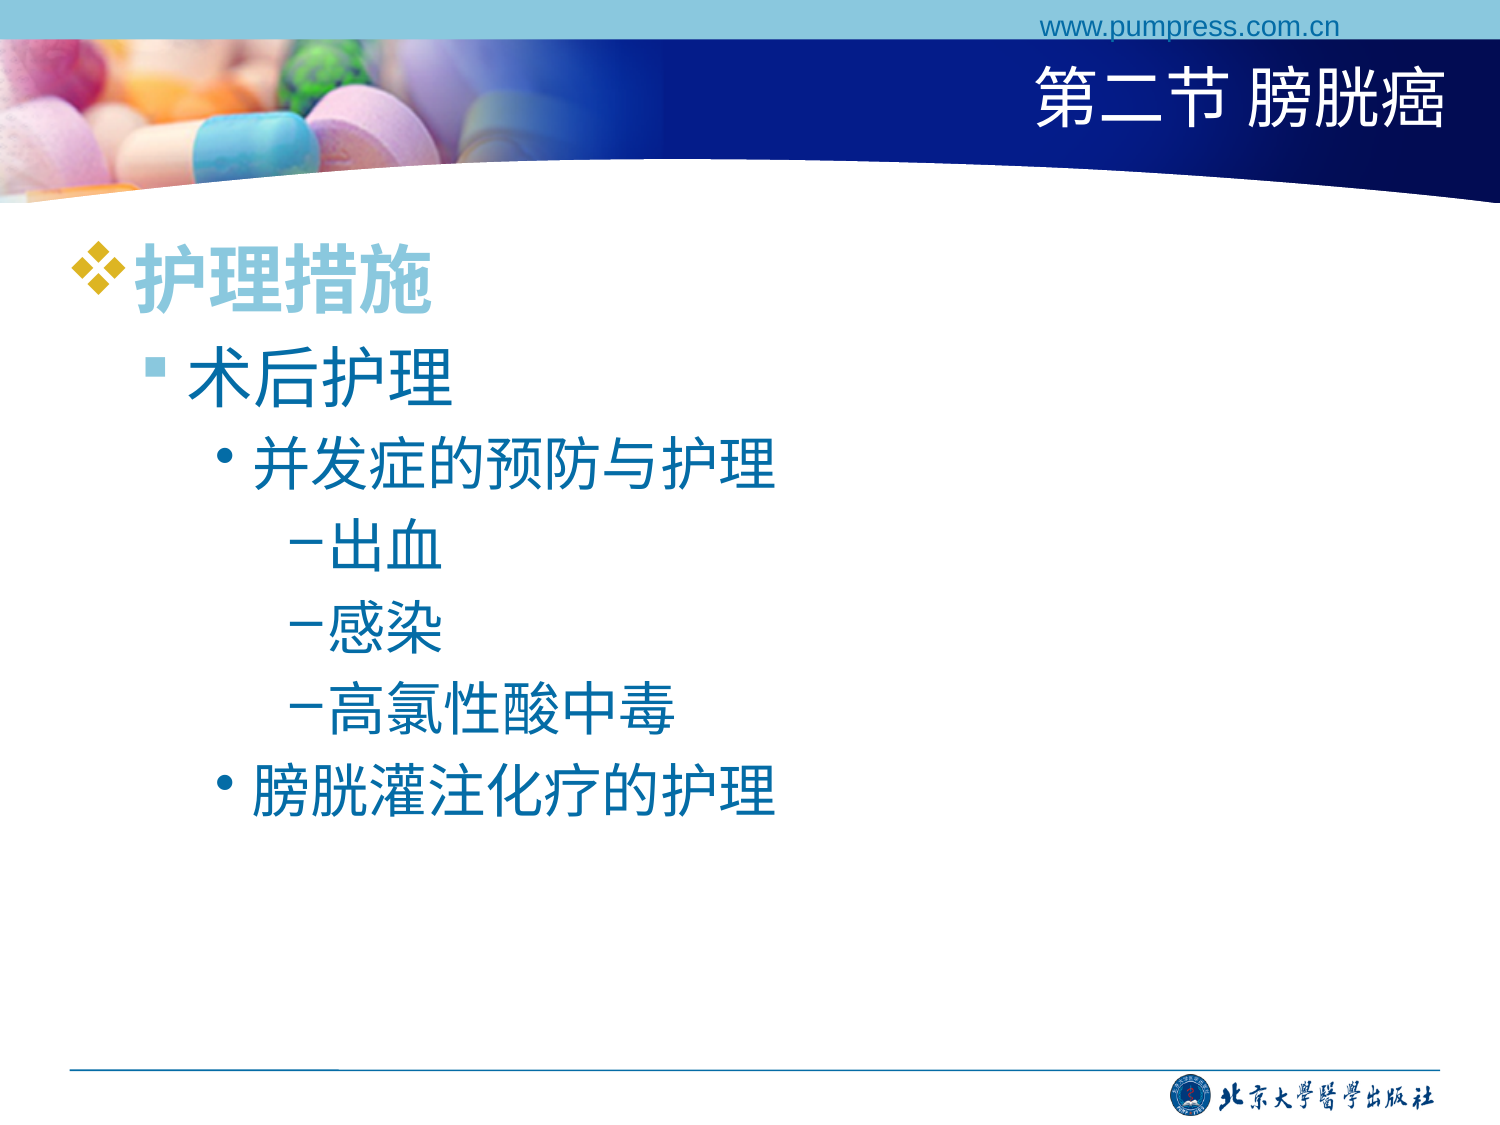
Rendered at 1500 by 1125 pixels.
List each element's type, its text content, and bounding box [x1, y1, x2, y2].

list 护理措施 术后护理 并发症的预防与护理 出血 感染 高氯性酸中毒 膀胱灌注化疗的护理 [49, 224, 1463, 1026]
picture [1170, 1074, 1436, 1118]
picture [0, 40, 1500, 203]
slide_number www.pumpress.com.cn [1025, 0, 1463, 38]
title 第二节 膀胱癌 [137, 49, 1463, 143]
